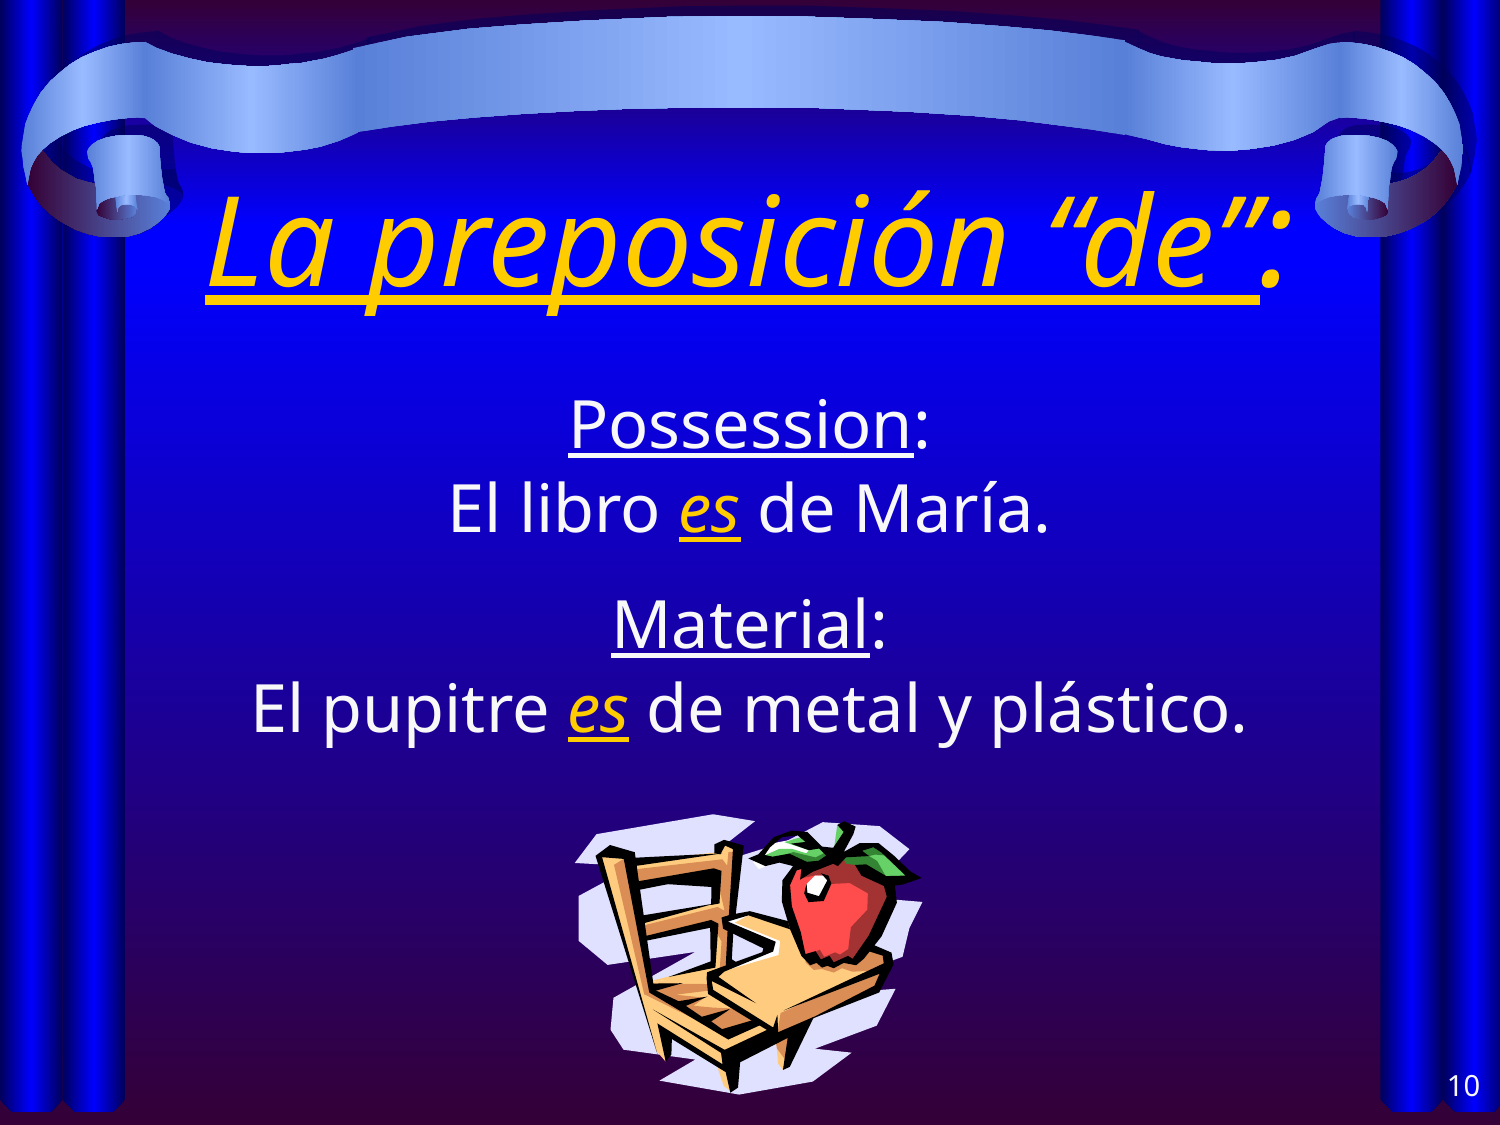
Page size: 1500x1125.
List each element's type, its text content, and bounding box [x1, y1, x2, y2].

list Possession: El libro es de María. [112, 350, 1388, 549]
slide_number 10 [1187, 1050, 1500, 1125]
text_box Material: El pupitre es de metal y plástico. [112, 549, 1388, 763]
picture [574, 812, 926, 1098]
title La preposición “de”: [112, 112, 1388, 300]
